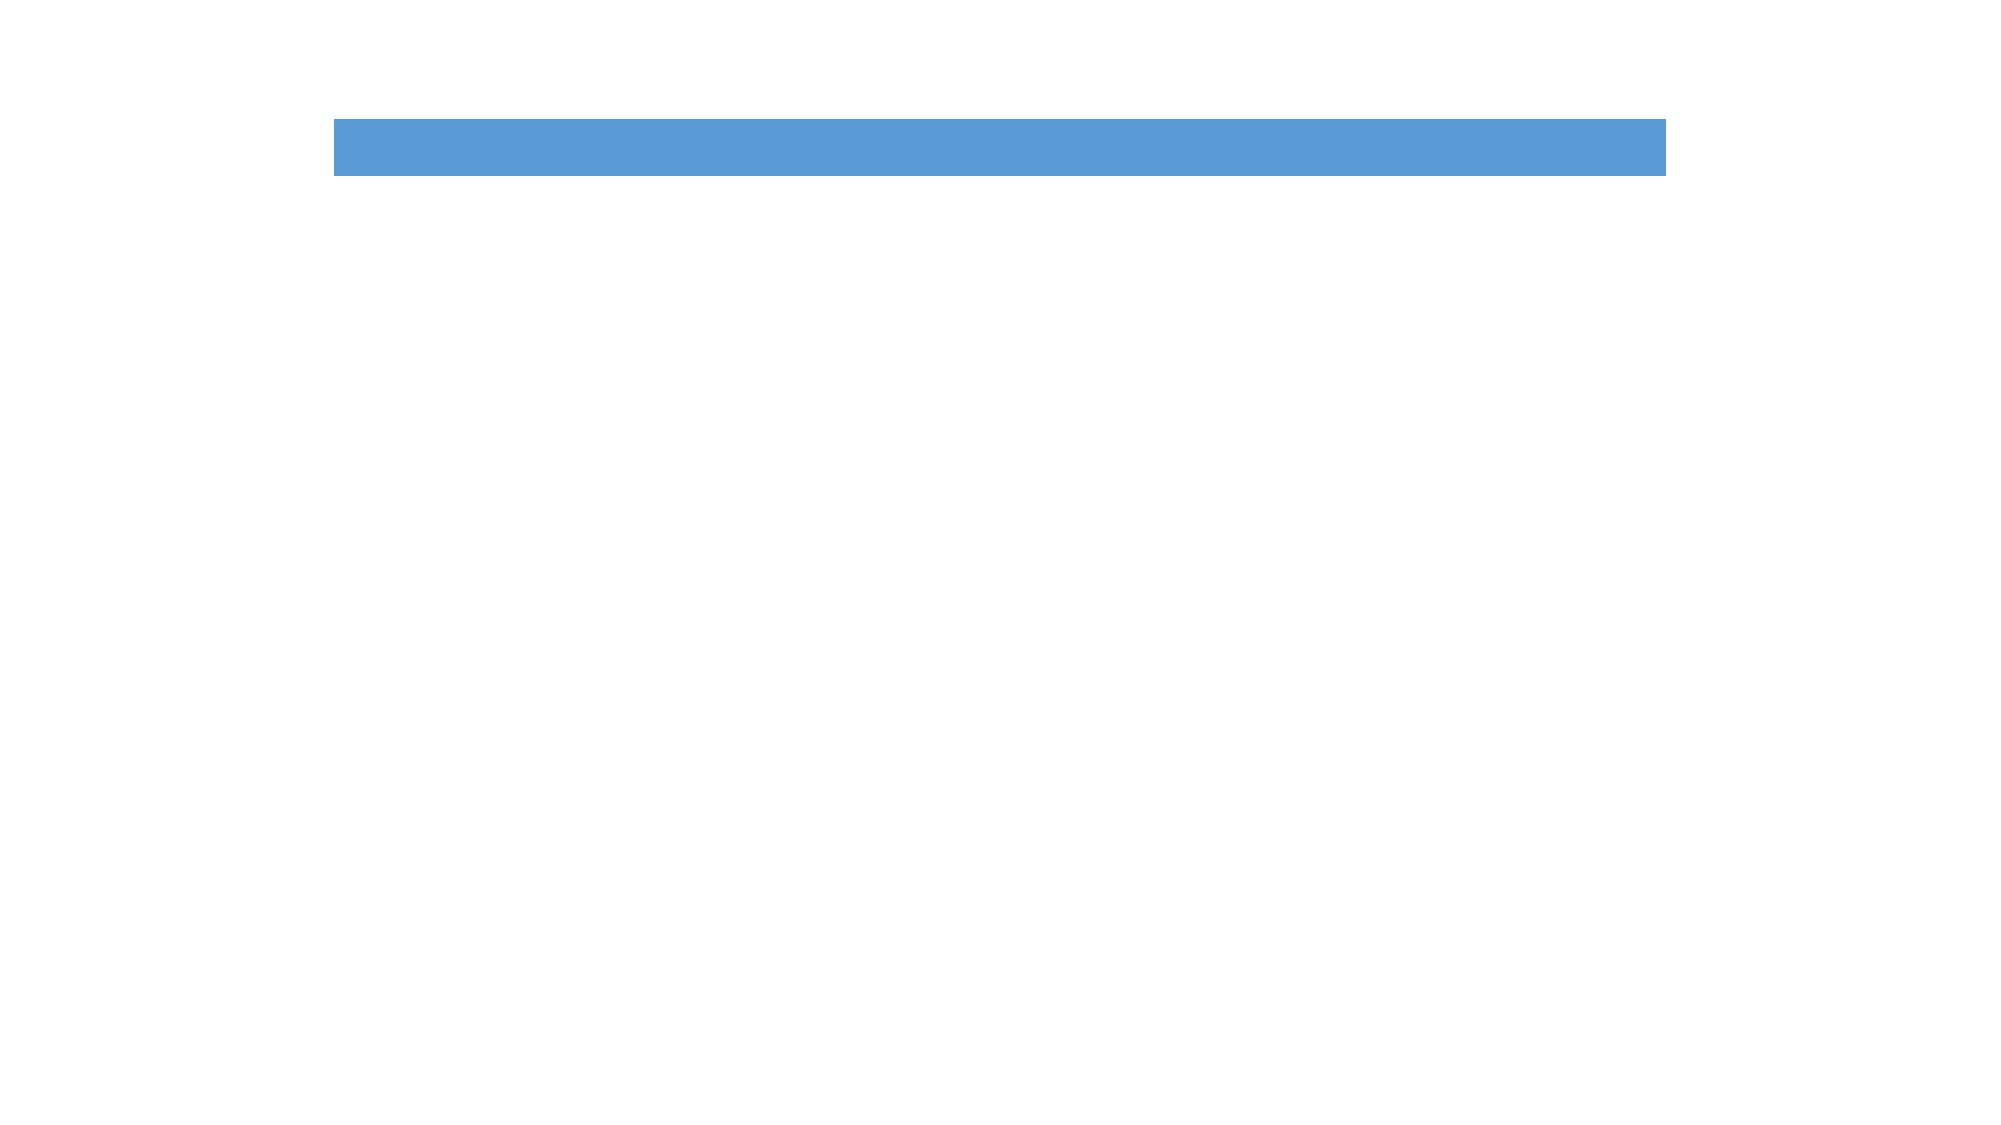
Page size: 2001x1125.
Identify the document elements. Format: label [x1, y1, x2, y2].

table_header [334, 119, 1666, 176]
